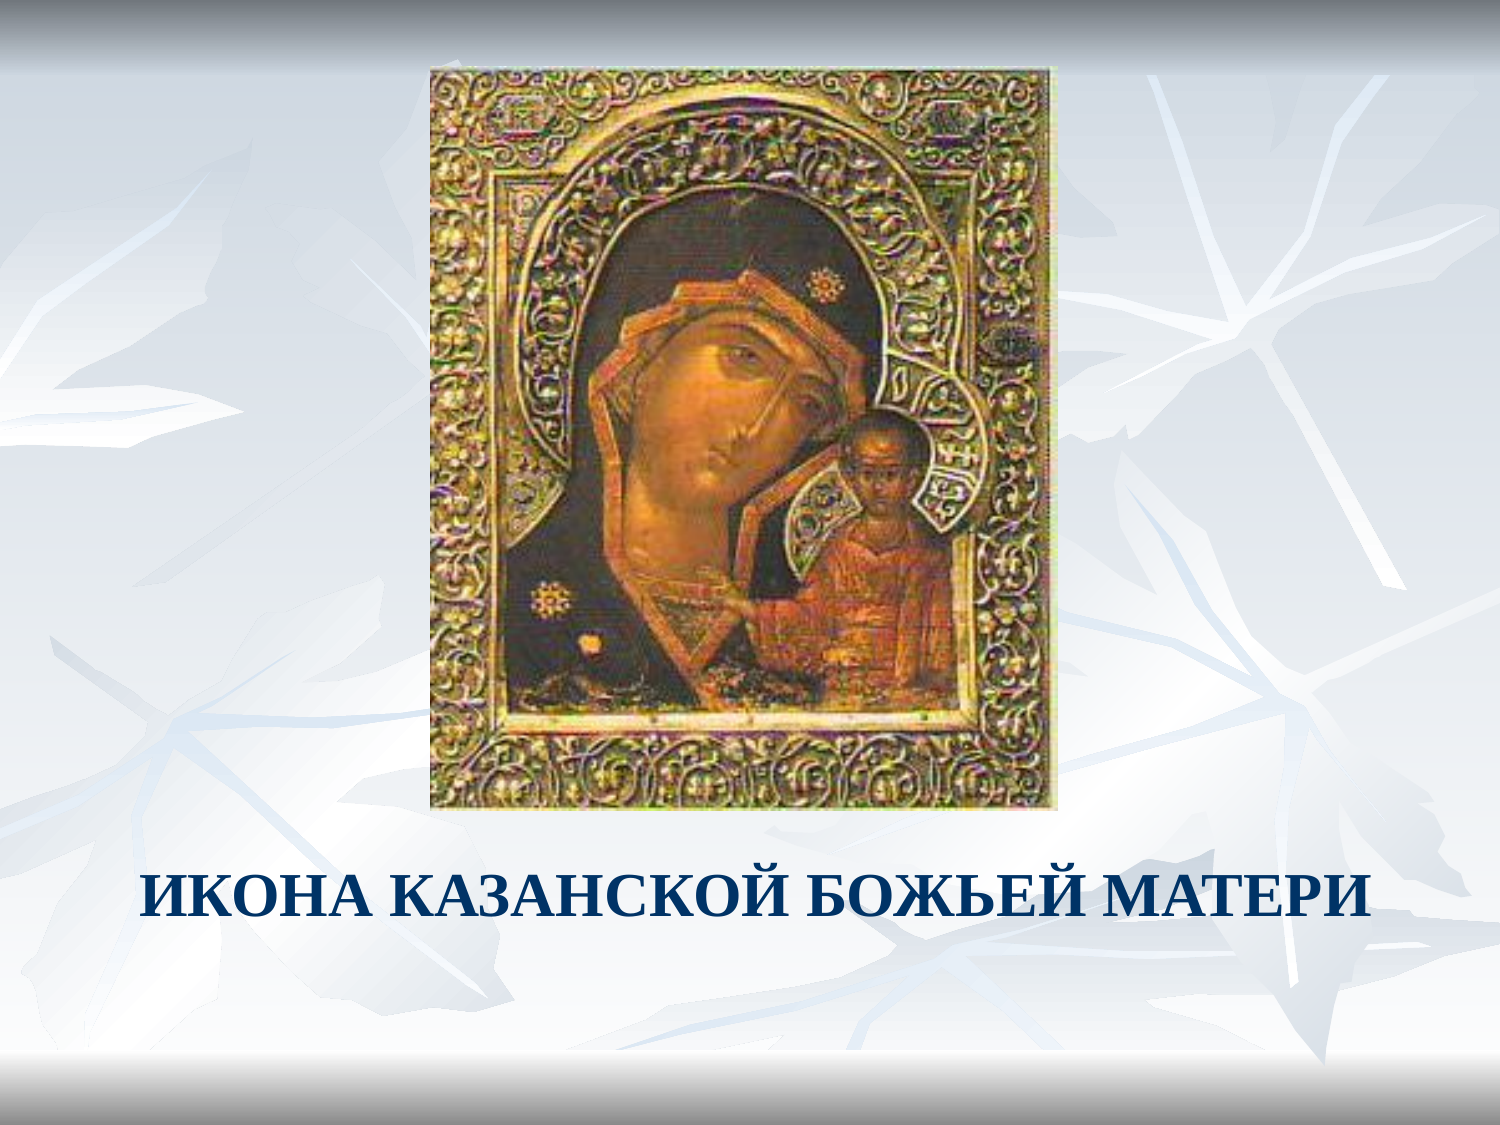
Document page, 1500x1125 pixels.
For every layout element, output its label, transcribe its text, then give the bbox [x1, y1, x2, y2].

text_box ИКОНА КАЗАНСКОЙ БОЖЬЕЙ МАТЕРИ [112, 846, 1400, 936]
picture [430, 66, 1058, 811]
